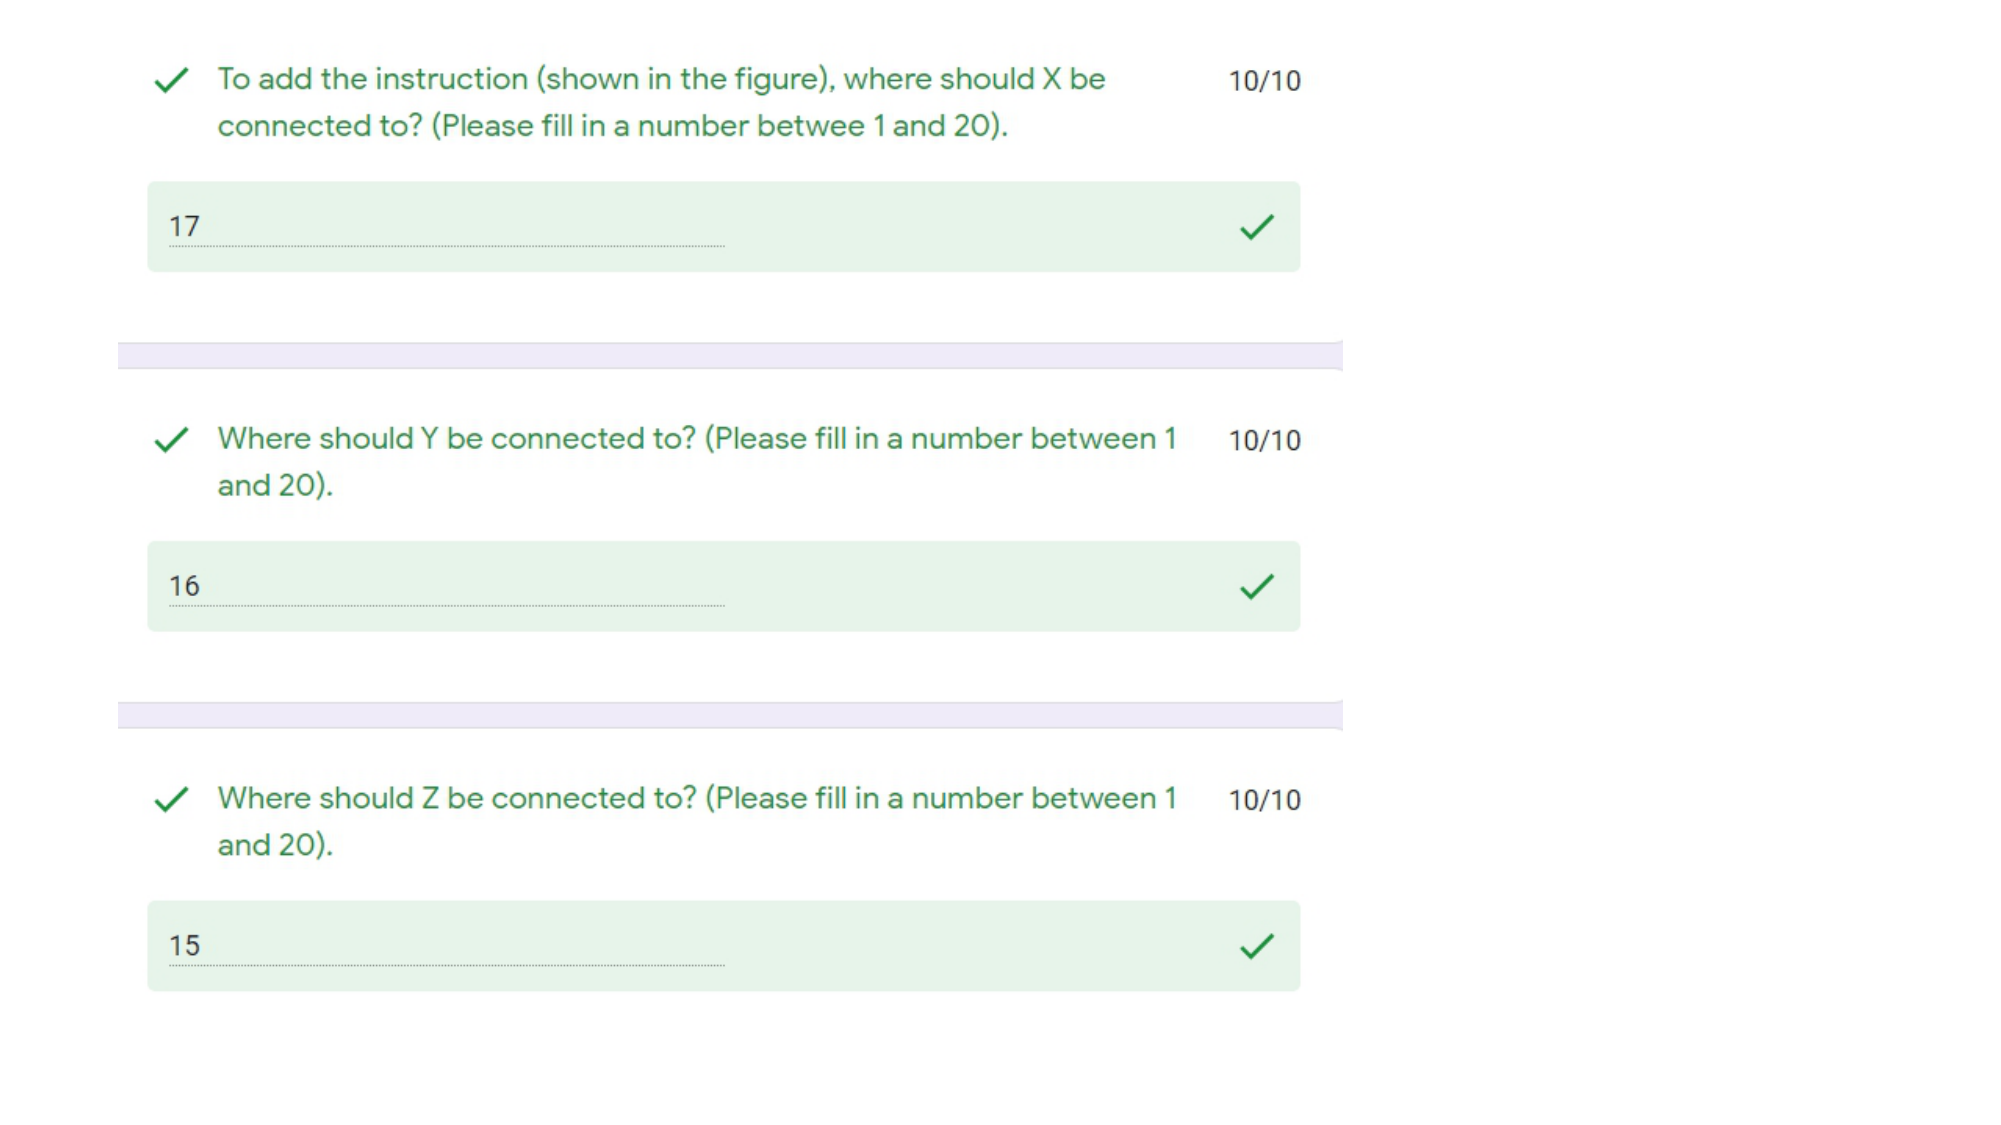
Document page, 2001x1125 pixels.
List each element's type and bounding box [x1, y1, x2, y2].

picture [118, 19, 1343, 1026]
